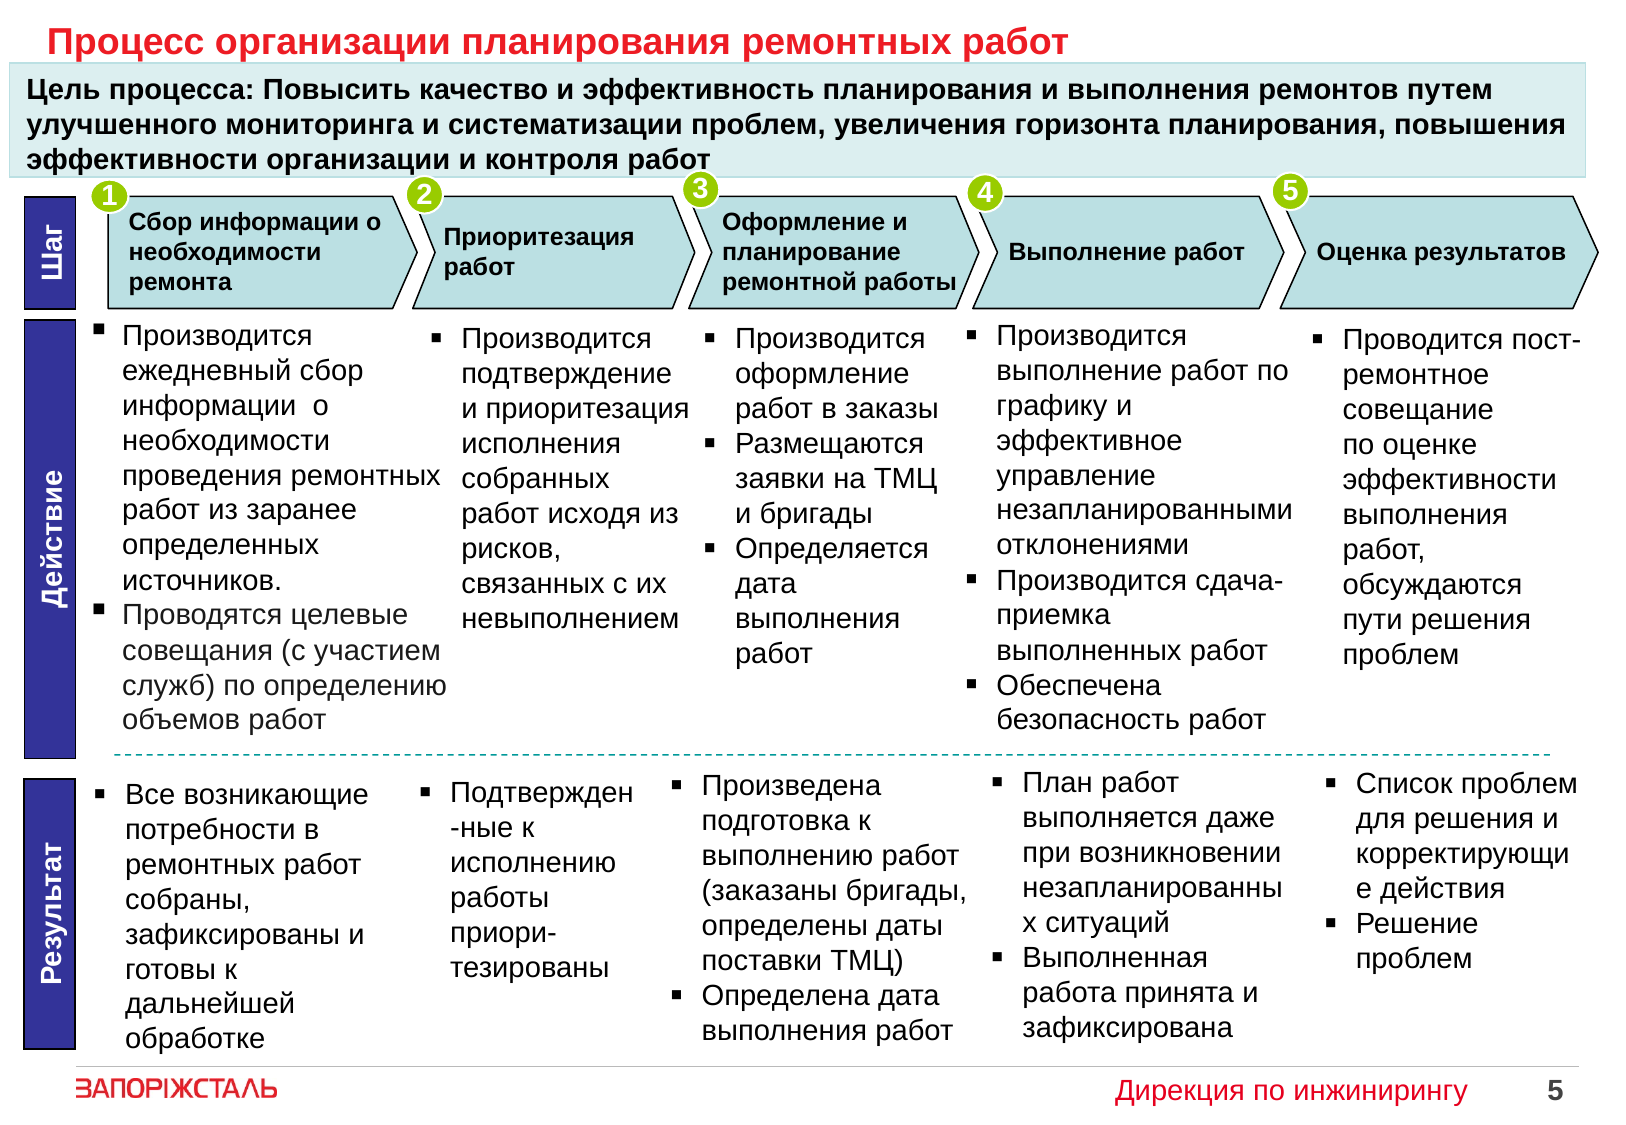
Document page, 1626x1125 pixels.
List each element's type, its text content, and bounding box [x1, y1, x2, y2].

text_box Цель процесса: Повысить качество и эффективность планирования и выполнения ремонтов путем улучшенного мониторинга и систематизации проблем, увеличения горизонта планирования, повышения эффективности организации и контроля работ [26, 70, 1599, 176]
title Процесс организации планирования ремонтных работ [46, 9, 1491, 71]
text_box 2 [405, 175, 443, 194]
text_box Действие [24, 319, 76, 759]
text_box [688, 196, 970, 309]
text_box Производится ежедневный сбор информации о необходимости проведения ремонтных работ из заранее определенных источников. Проводятся целевые совещания (с участием служб) по определению объемов работ [90, 316, 461, 736]
text_box 1 [90, 179, 129, 212]
text_box Результат [24, 778, 76, 1050]
text_box Производится выполнение работ по графику и эффективное управление незапланированными отклонениями Производится сдача-приемка выполненных работ Обеспечена безопасность работ [964, 316, 1295, 736]
text_box Проводится пост-ремонтное совещание по оценке эффективности выполнения работ, обсуждаются пути решения проблем [1310, 320, 1589, 671]
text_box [107, 196, 410, 309]
text_box Произведена подготовка к выполнению работ (заказаны бригады, определены даты поставки ТМЦ) Определена дата выполнения работ [669, 766, 979, 1046]
slide_number 5 [1512, 1062, 1599, 1106]
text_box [972, 196, 1277, 309]
text_box Подтвержден-ные к исполнению работы приори-тезированы [418, 773, 644, 984]
picture [76, 1078, 277, 1098]
text_box 3 [682, 170, 720, 194]
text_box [412, 196, 686, 309]
text_box Производится подтверждение и приоритезация исполнения собранных работ исходя из рисков, связанных с их невыполнением [461, 319, 695, 635]
text_box [1491, 62, 1586, 70]
text_box Все возникающие потребности в ремонтных работ собраны, зафиксированы и готовы к дальнейшей обработке [93, 775, 403, 1055]
text_box [9, 62, 418, 178]
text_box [1279, 196, 1599, 309]
text_box 4 [966, 174, 1004, 194]
text_box Шаг [24, 196, 76, 309]
text_box Производится оформление работ в заказы Размещаются заявки на ТМЦ и бригады Определяется дата выполнения работ [703, 319, 956, 669]
text_box Список проблем для решения и корректирующие действия Решение проблем [1324, 764, 1581, 975]
text_box План работ выполняется даже при возникновении незапланированных ситуаций Выполненная работа принята и зафиксирована [990, 763, 1286, 1044]
text_box 5 [1271, 172, 1309, 194]
